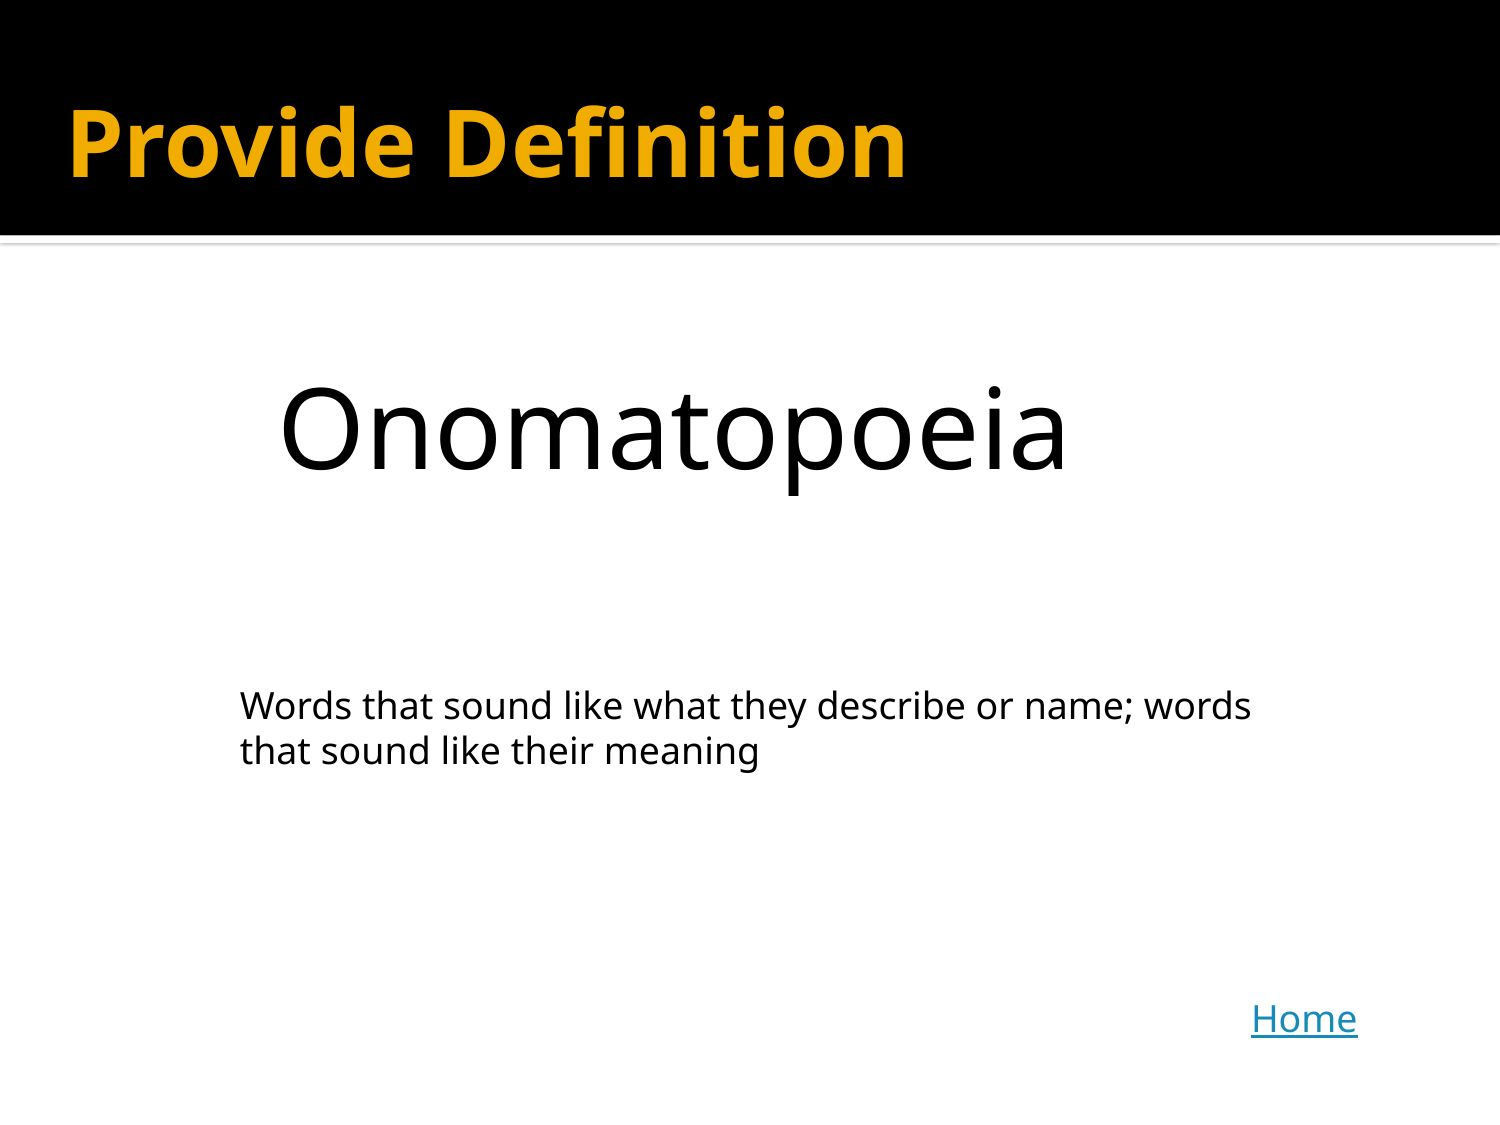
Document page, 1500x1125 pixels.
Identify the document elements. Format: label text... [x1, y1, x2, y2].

text_box Words that sound like what they describe or name; words that sound like their meaning [224, 674, 1275, 780]
text_box Provide Definition [49, 37, 1400, 243]
text_box Onomatopoeia [112, 349, 1238, 500]
text_box Home [1236, 987, 1373, 1054]
